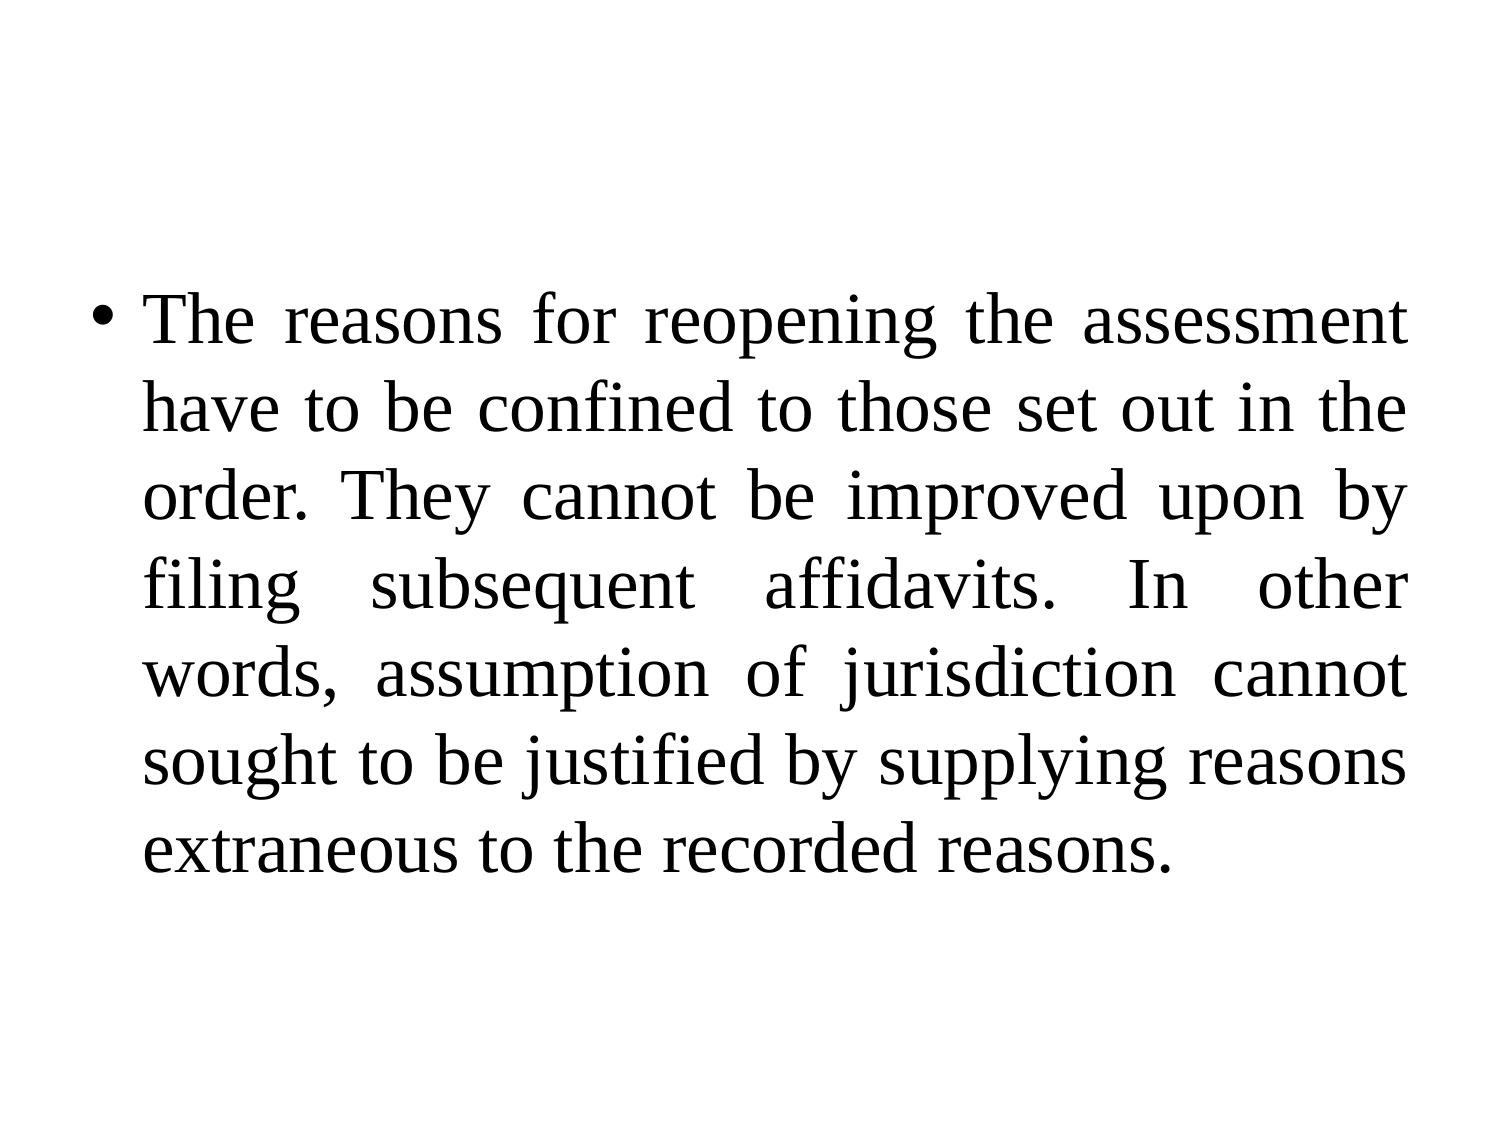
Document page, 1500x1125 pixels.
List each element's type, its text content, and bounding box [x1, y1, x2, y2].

list The reasons for reopening the assessment have to be confined to those set out in the order. They cannot be improved upon by filing subsequent affidavits. In other words, assumption of jurisdiction cannot sought to be justified by supplying reasons extraneous to the recorded reasons. [75, 262, 1425, 1005]
